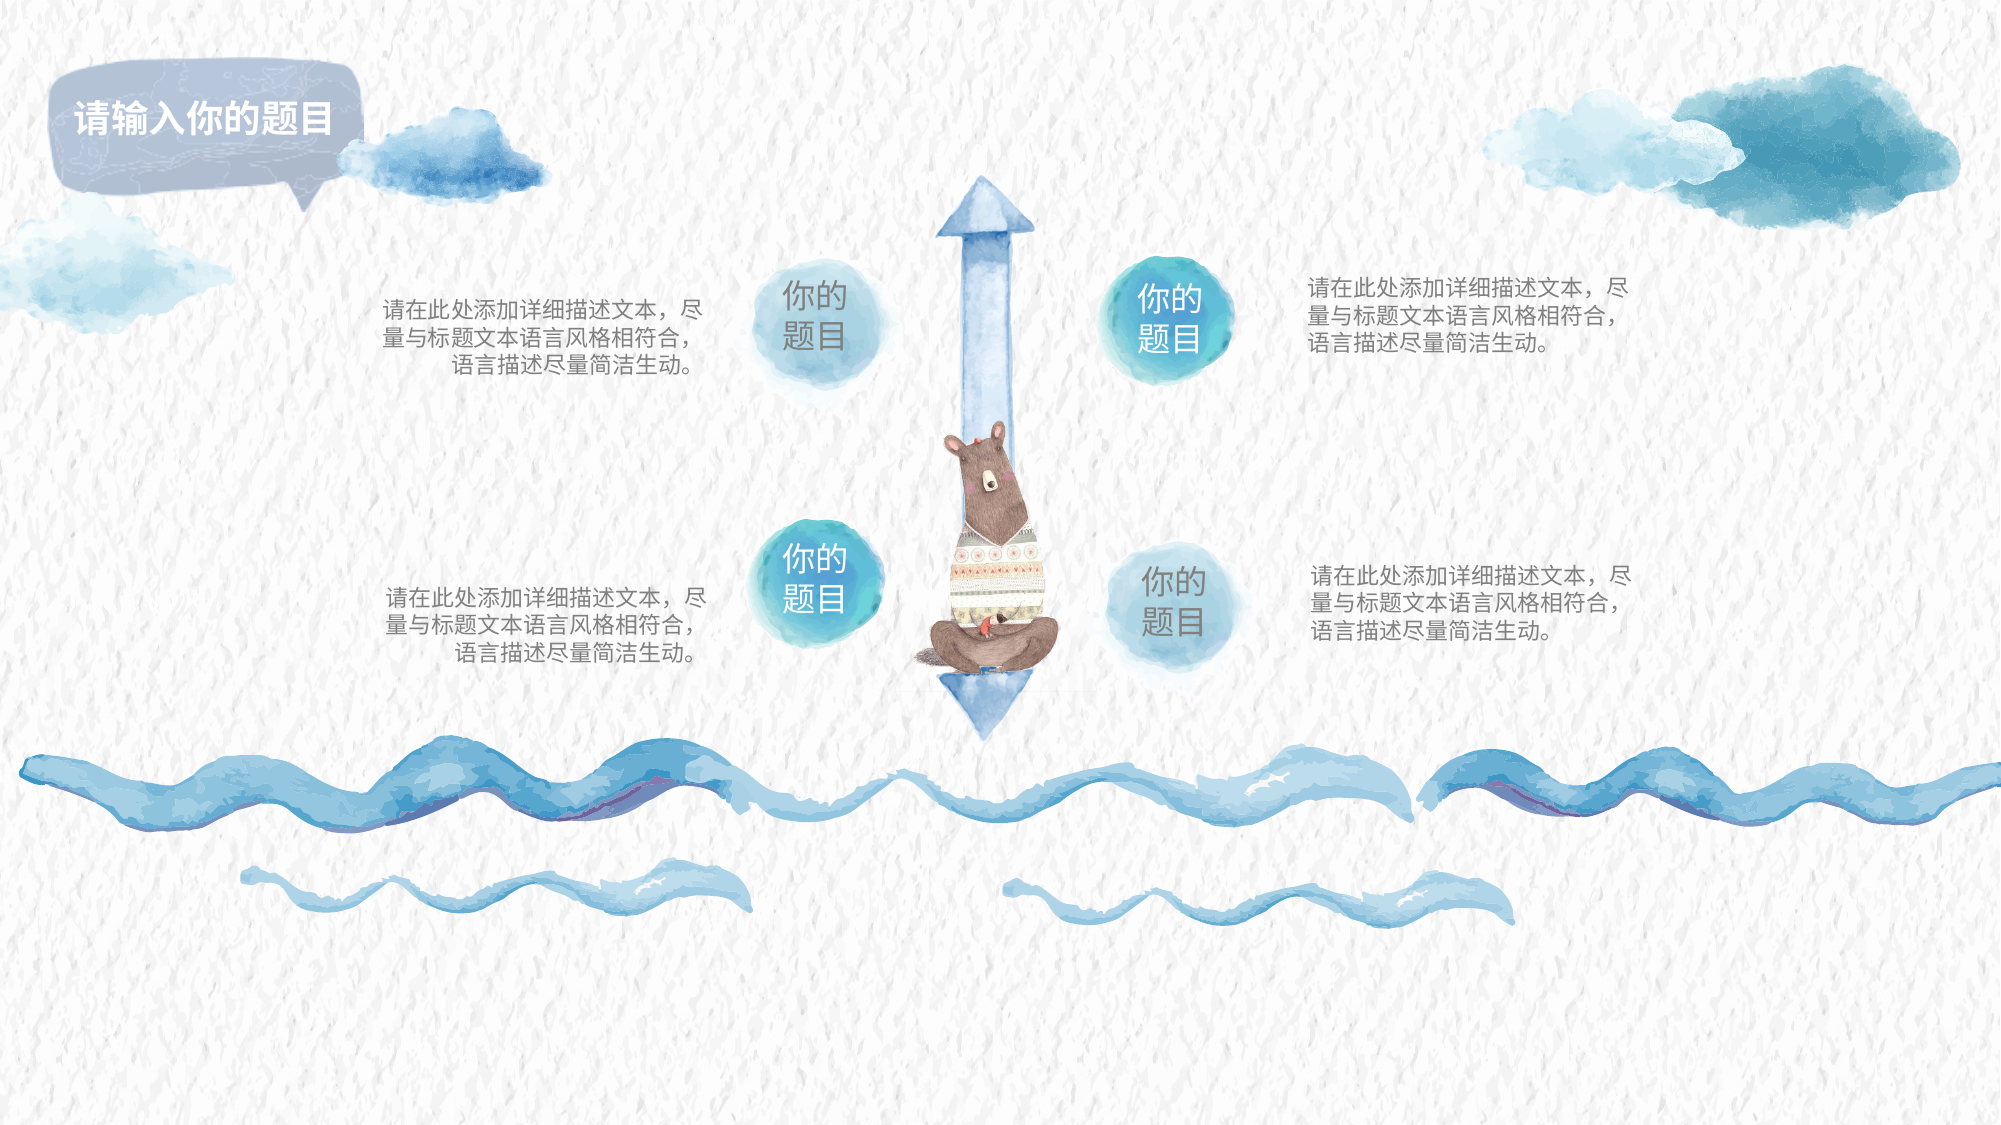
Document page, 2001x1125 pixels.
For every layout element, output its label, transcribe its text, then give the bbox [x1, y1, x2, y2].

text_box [744, 516, 895, 651]
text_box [733, 253, 902, 409]
text_box 请在此处添加详细描述文本，尽量与标题文本语言风格相符合，语言描述尽量简洁生动。 [1292, 266, 1645, 364]
text_box 请在此处添加详细描述文本，尽量与标题文本语言风格相符合，语言描述尽量简洁生动。 [1295, 554, 1648, 652]
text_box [46, 57, 364, 212]
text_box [1086, 536, 1255, 692]
text_box 请在此处添加详细描述文本，尽量与标题文本语言风格相符合，语言描述尽量简洁生动。 [369, 576, 723, 674]
picture [0, 0, 2000, 1125]
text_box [1094, 253, 1250, 387]
text_box 请在此处添加详细描述文本，尽量与标题文本语言风格相符合，语言描述尽量简洁生动。 [366, 288, 719, 386]
